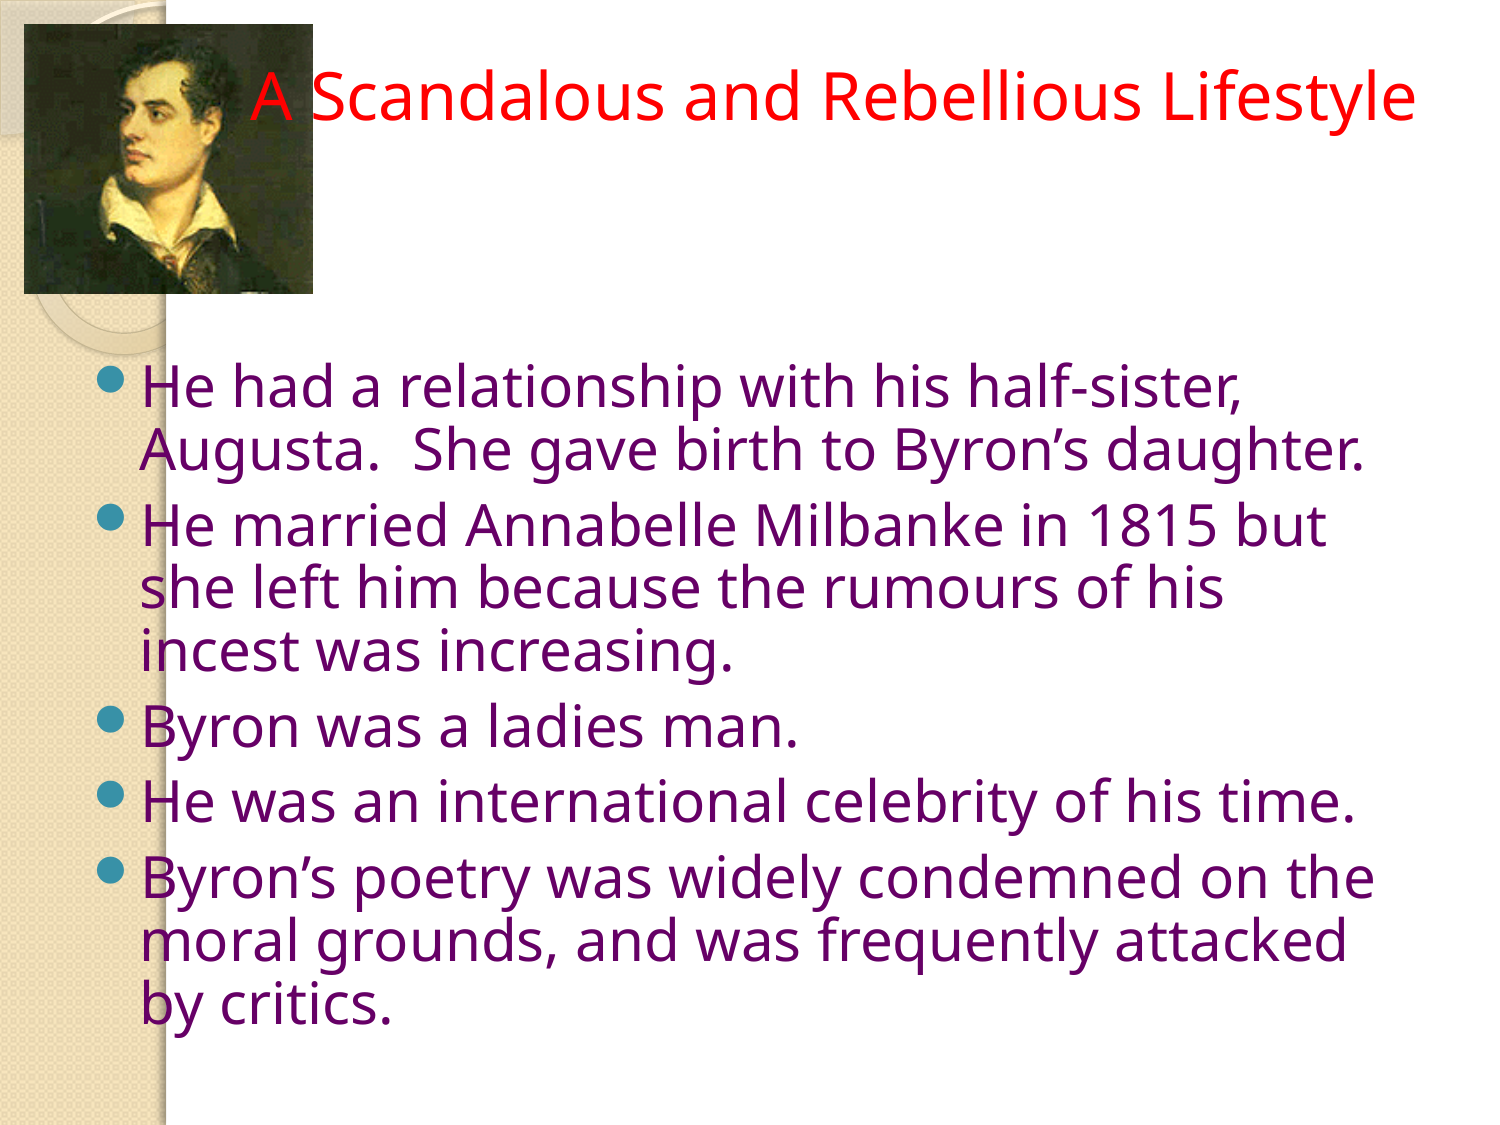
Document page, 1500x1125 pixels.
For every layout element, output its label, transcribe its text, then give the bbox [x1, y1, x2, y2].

list He had a relationship with his half-sister, Augusta. She gave birth to Byron’s daughter. He married Annabelle Milbanke in 1815 but she left him because the rumours of his incest was increasing. Byron was a ladies man. He was an international celebrity of his time. Byron’s poetry was widely condemned on the moral grounds, and was frequently attacked by critics. [64, 349, 1415, 1093]
title A Scandalous and Rebellious Lifestyle [320, 45, 1466, 233]
picture [24, 24, 313, 294]
